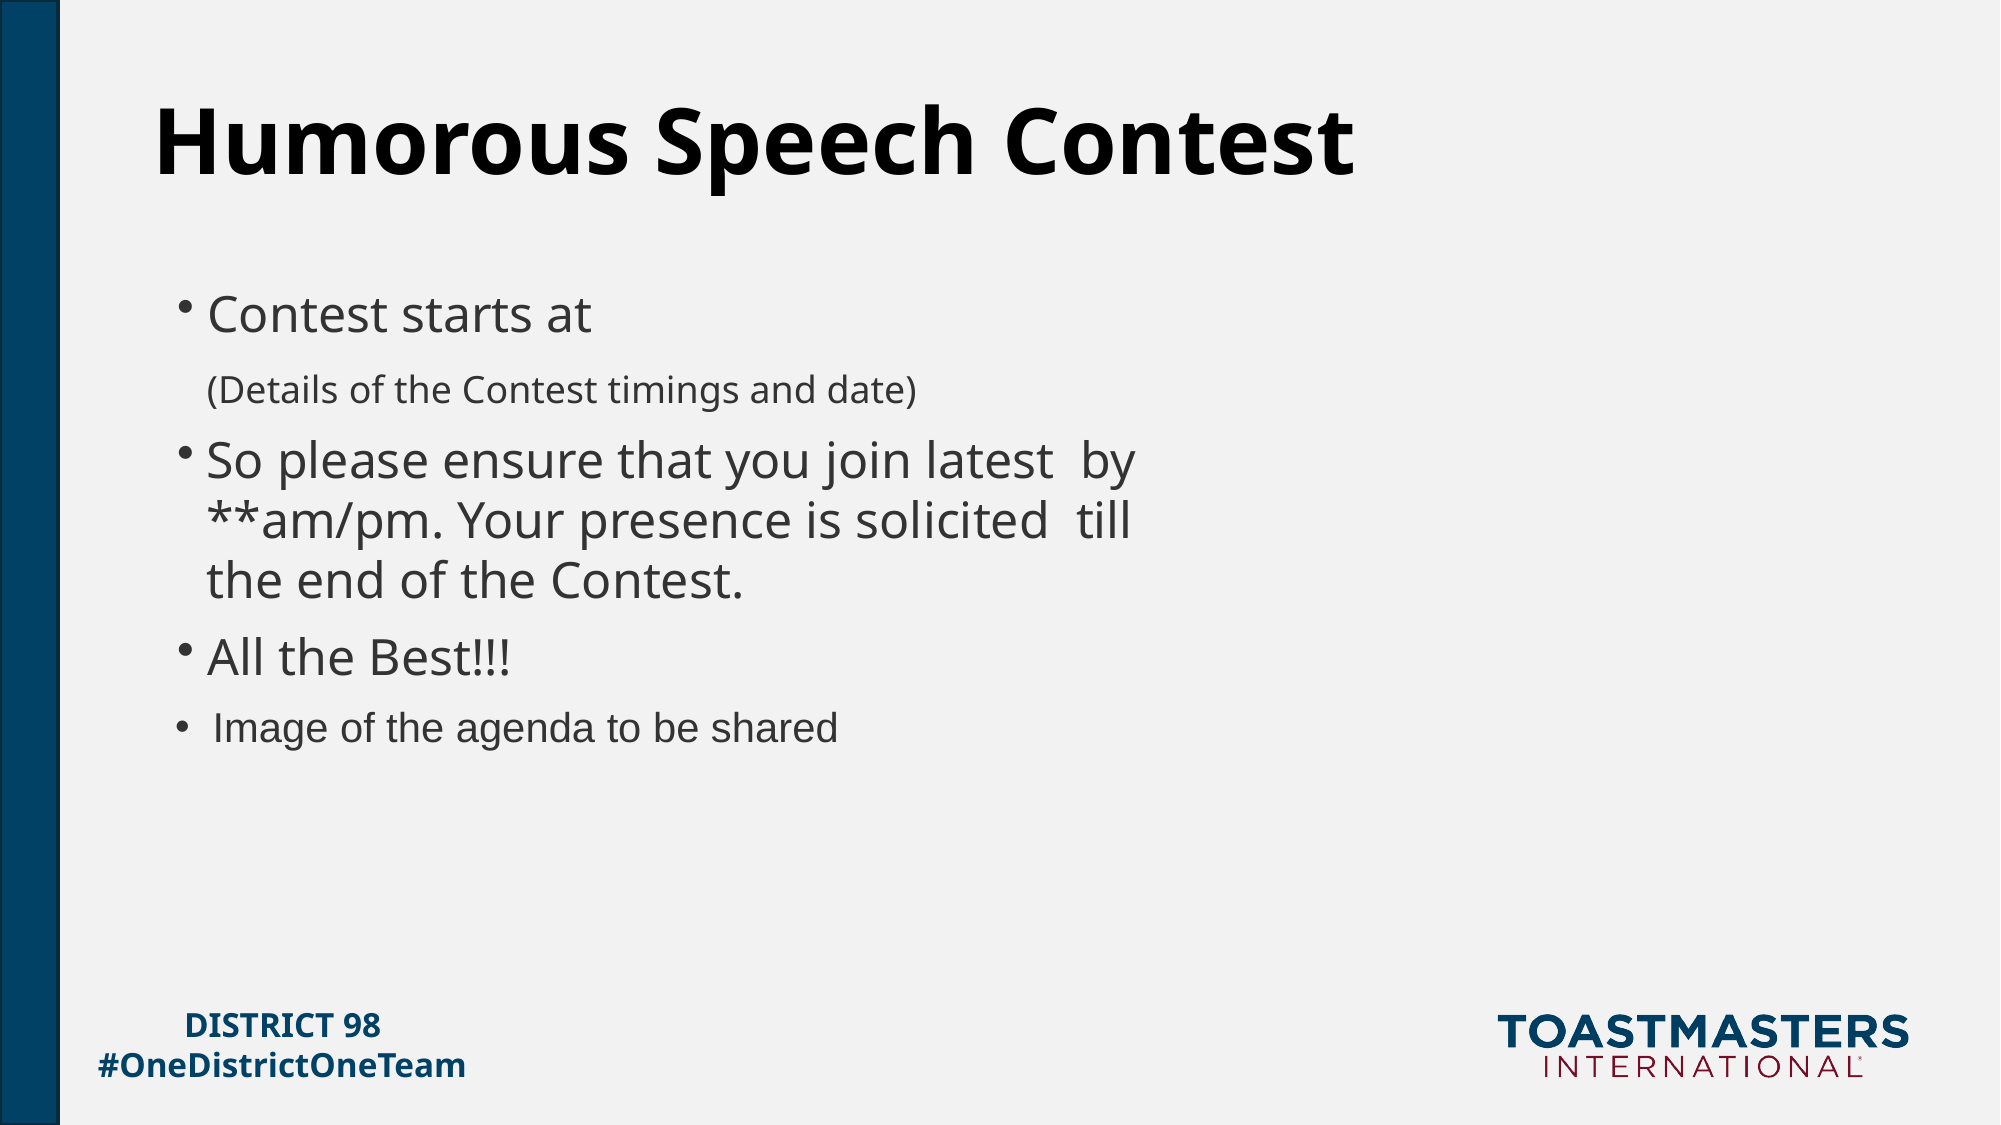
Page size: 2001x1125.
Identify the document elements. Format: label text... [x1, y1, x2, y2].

title Humorous Speech Contest [137, 59, 1944, 229]
text_box [0, 0, 60, 1125]
text_box DISTRICT 98 #OneDistrictOneTeam [57, 996, 508, 1092]
picture [1383, 631, 2000, 1125]
text_box Contest starts at (Details of the Contest timings and date) So please ensure that you join latest by **am/pm. Your presence is solicited till the end of the Contest. All the Best!!! Image of the agenda to be shared [175, 268, 1138, 828]
